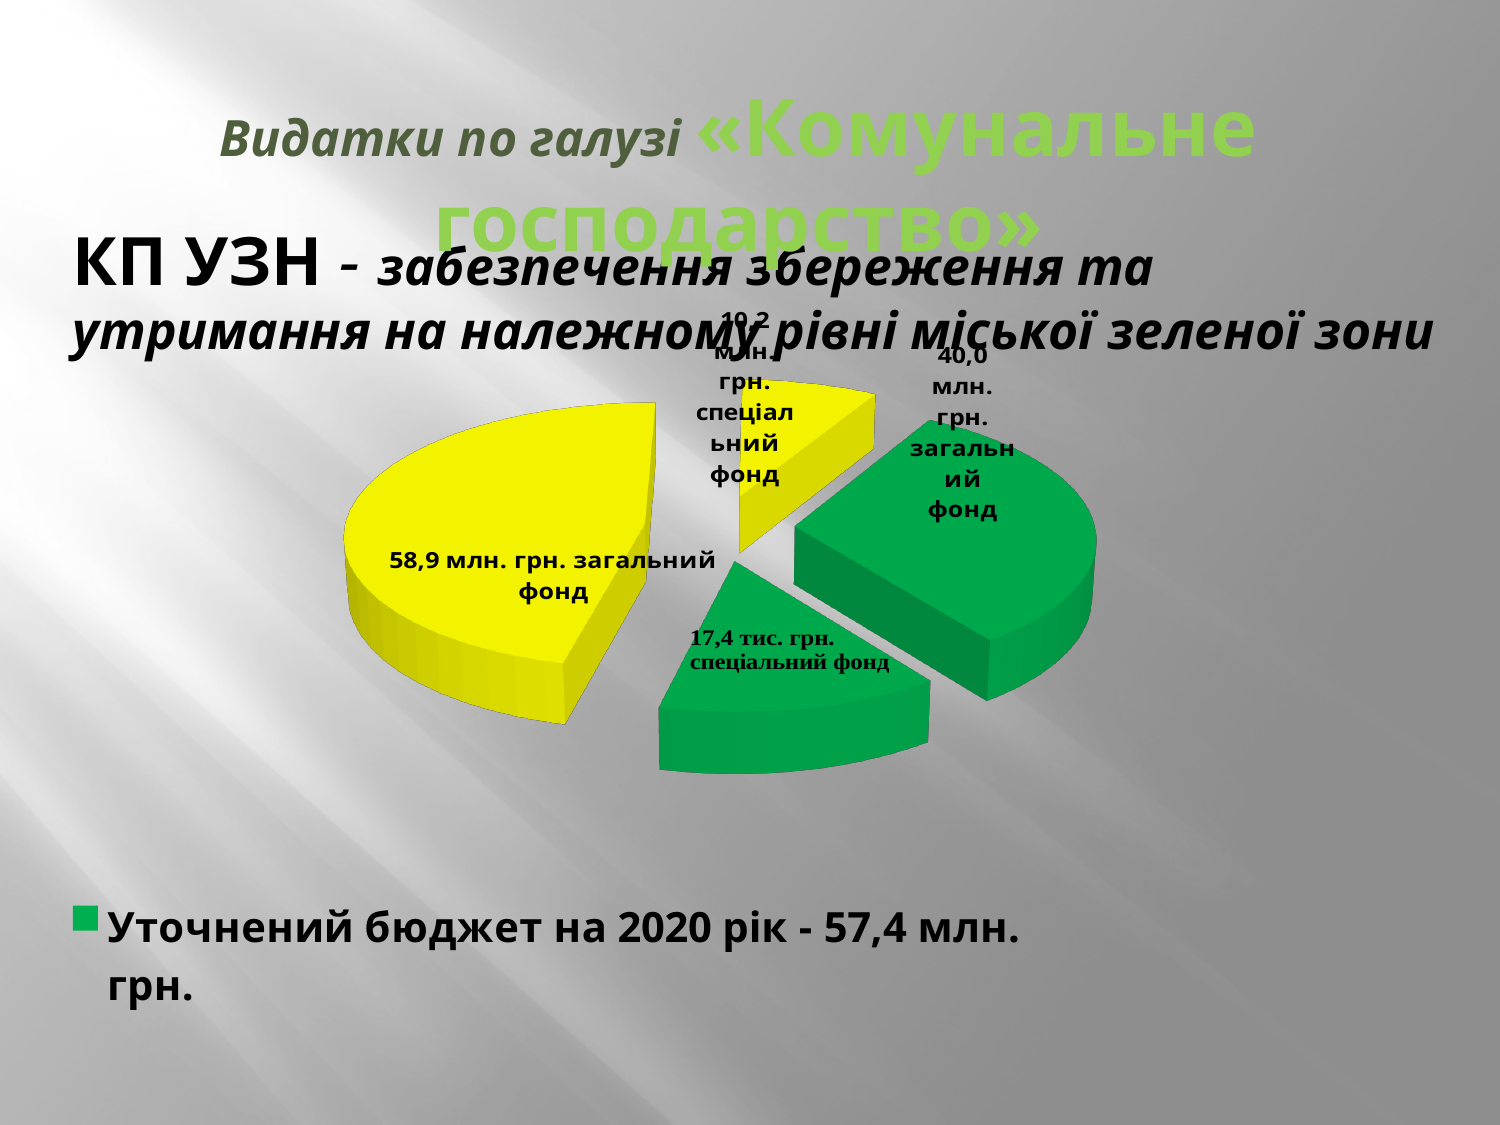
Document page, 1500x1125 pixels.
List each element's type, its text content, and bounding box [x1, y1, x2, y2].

chart [234, 304, 1243, 833]
text_box [23, 984, 1477, 1102]
chart [34, 878, 1477, 1032]
text_box Видатки по галузі «Комунальне господарство» [0, 70, 1477, 178]
list КП УЗН - забезпечення збереження та утримання на належному рівні міської зеленої зони [46, 210, 1465, 375]
